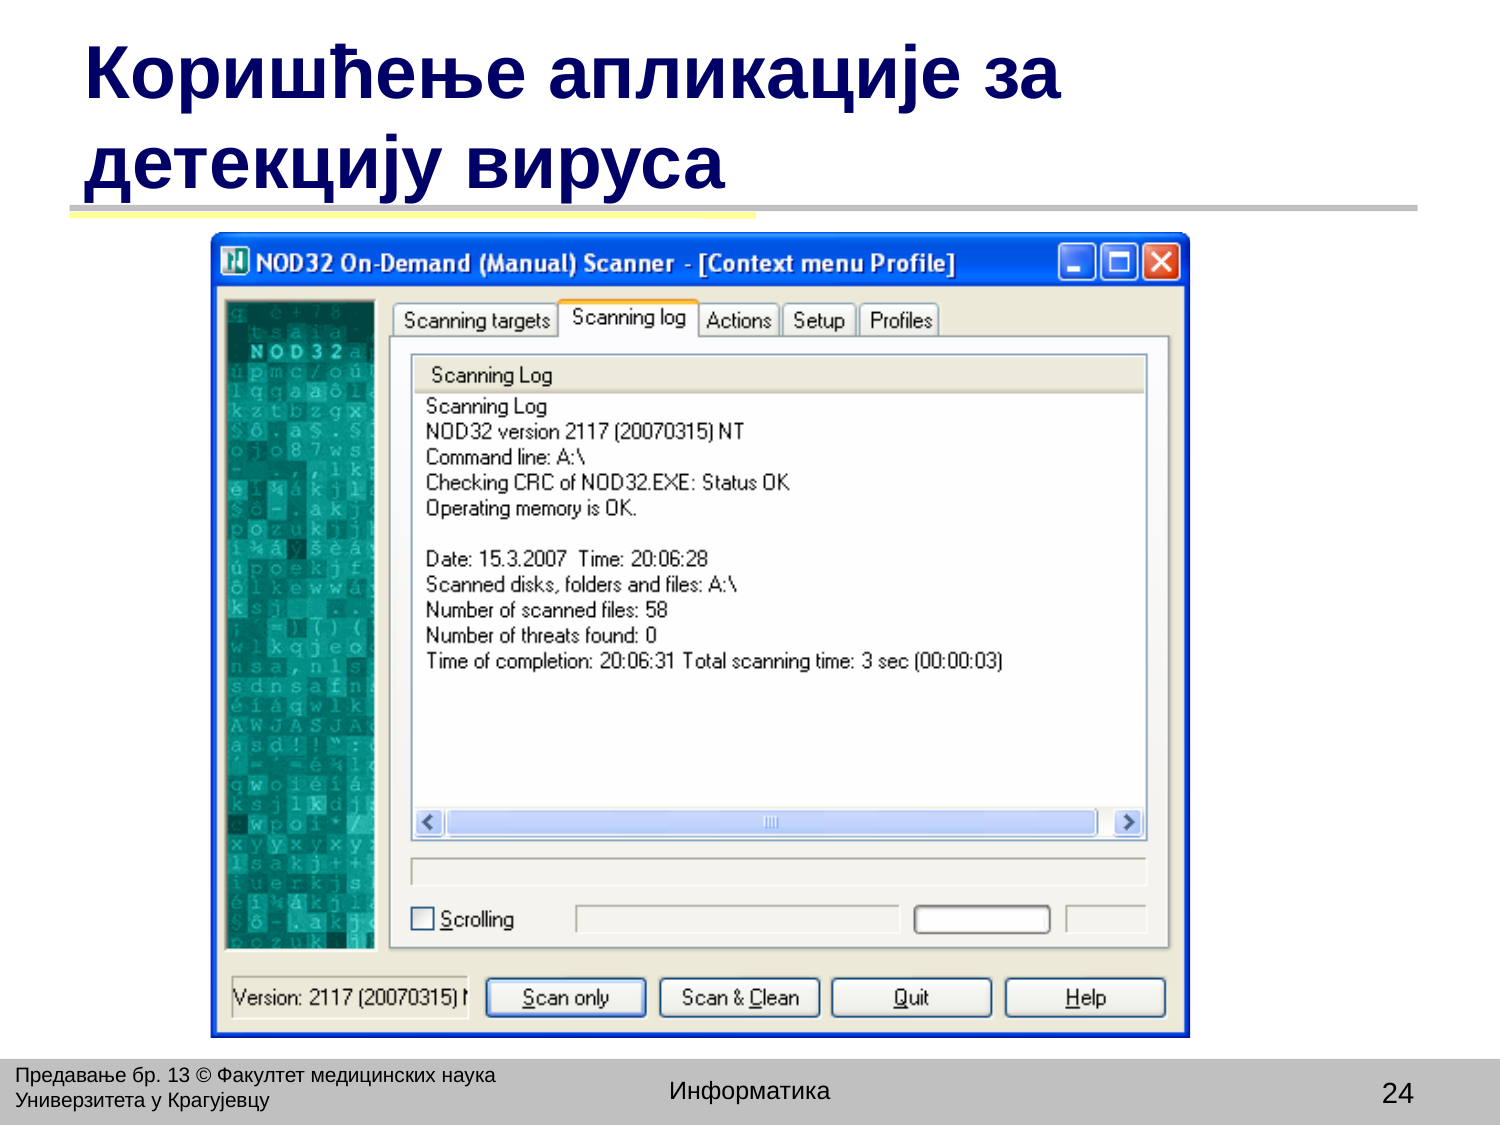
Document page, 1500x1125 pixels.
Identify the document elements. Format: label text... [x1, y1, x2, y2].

footer Информатика [512, 1066, 988, 1125]
slide_number 24 [1079, 1066, 1430, 1125]
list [210, 232, 1191, 1038]
slide_number Предавање бр. 13 © Факултет медицинских наука Универзитета у Крагујевцу [0, 1053, 617, 1108]
title Коришћење апликације за детекцију вируса [69, 19, 1426, 208]
